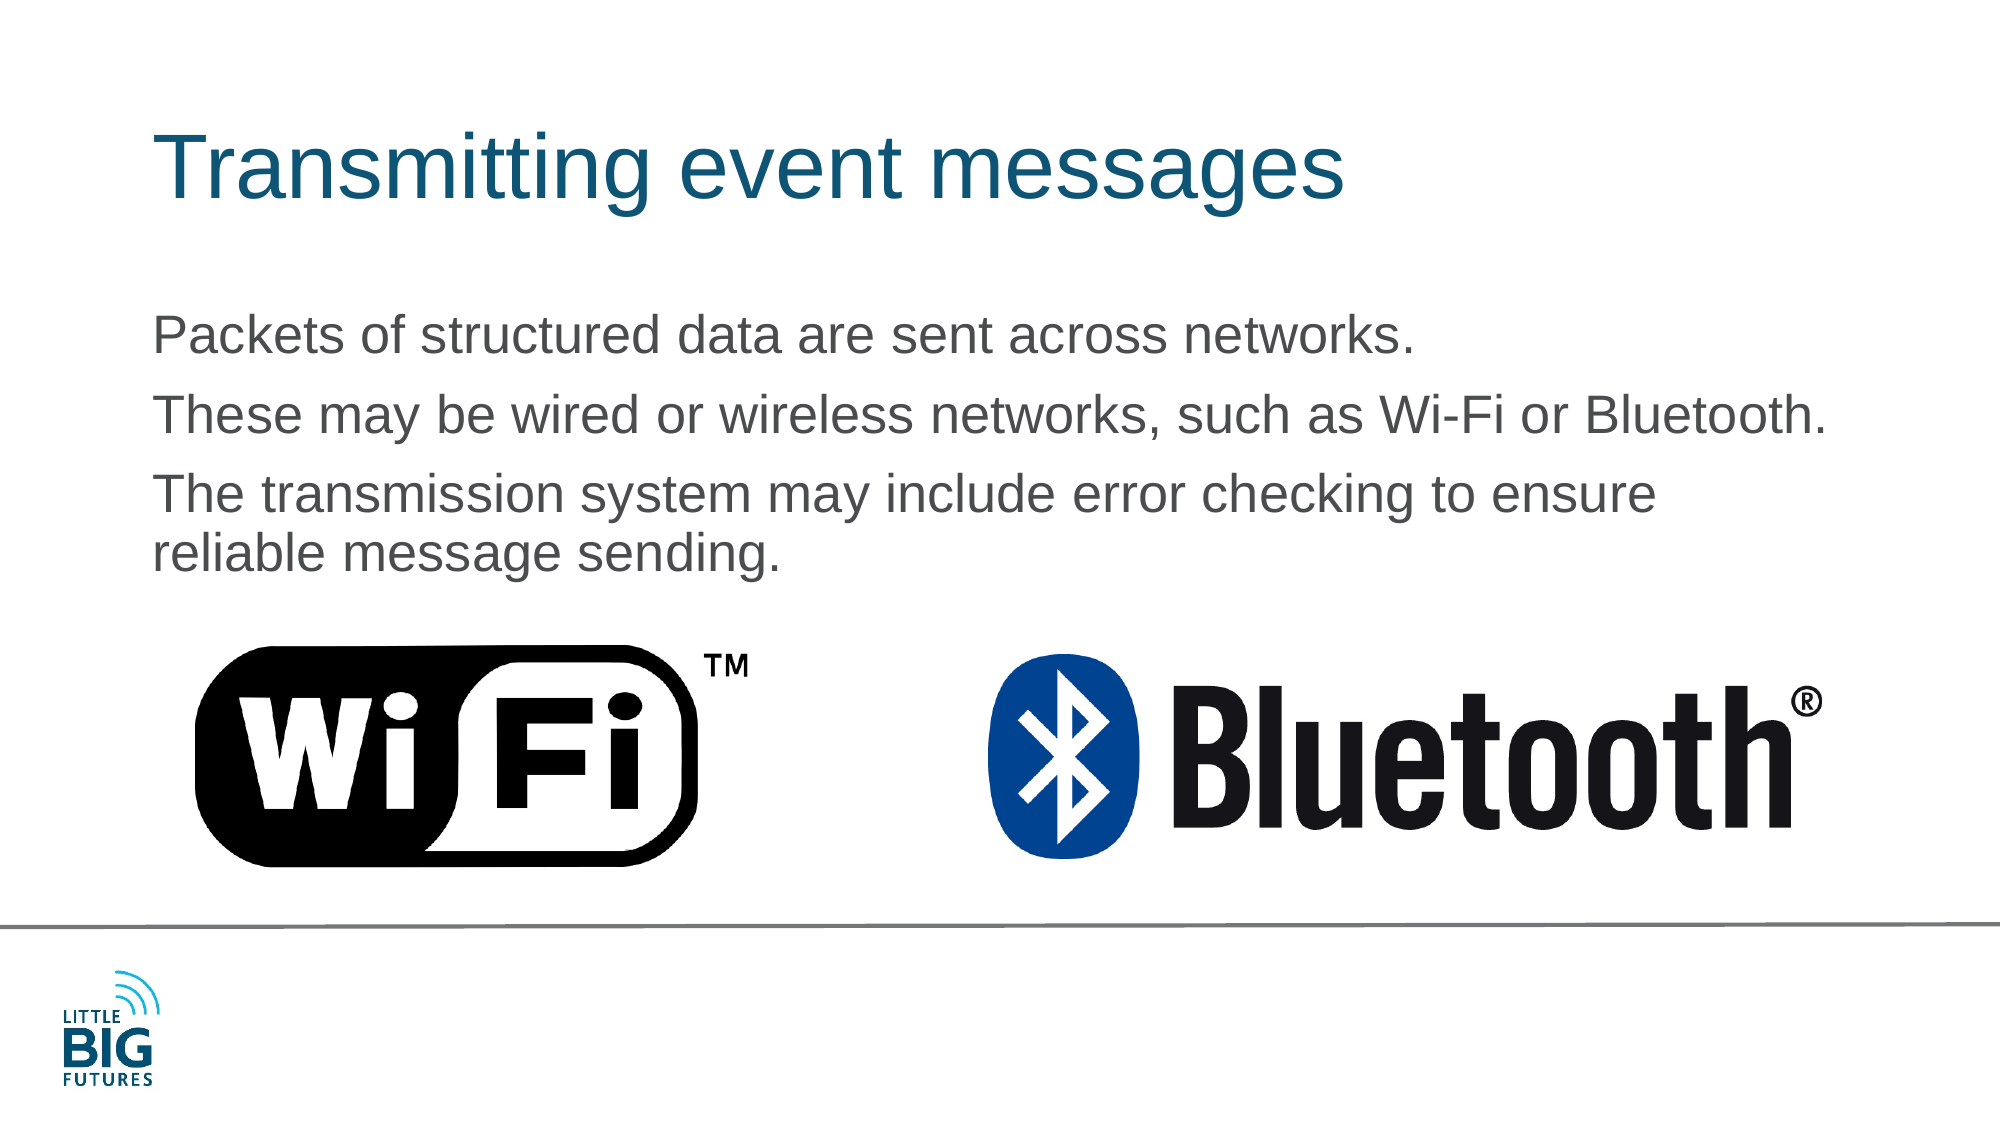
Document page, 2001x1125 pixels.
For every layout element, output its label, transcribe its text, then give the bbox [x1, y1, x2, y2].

list Packets of structured data are sent across networks. These may be wired or wireless networks, such as Wi-Fi or Bluetooth. The transmission system may include error checking to ensure reliable message sending. [137, 299, 1863, 620]
picture [27, 938, 196, 1118]
picture [191, 641, 751, 871]
title Transmitting event messages [137, 59, 1863, 278]
picture [988, 654, 1822, 859]
